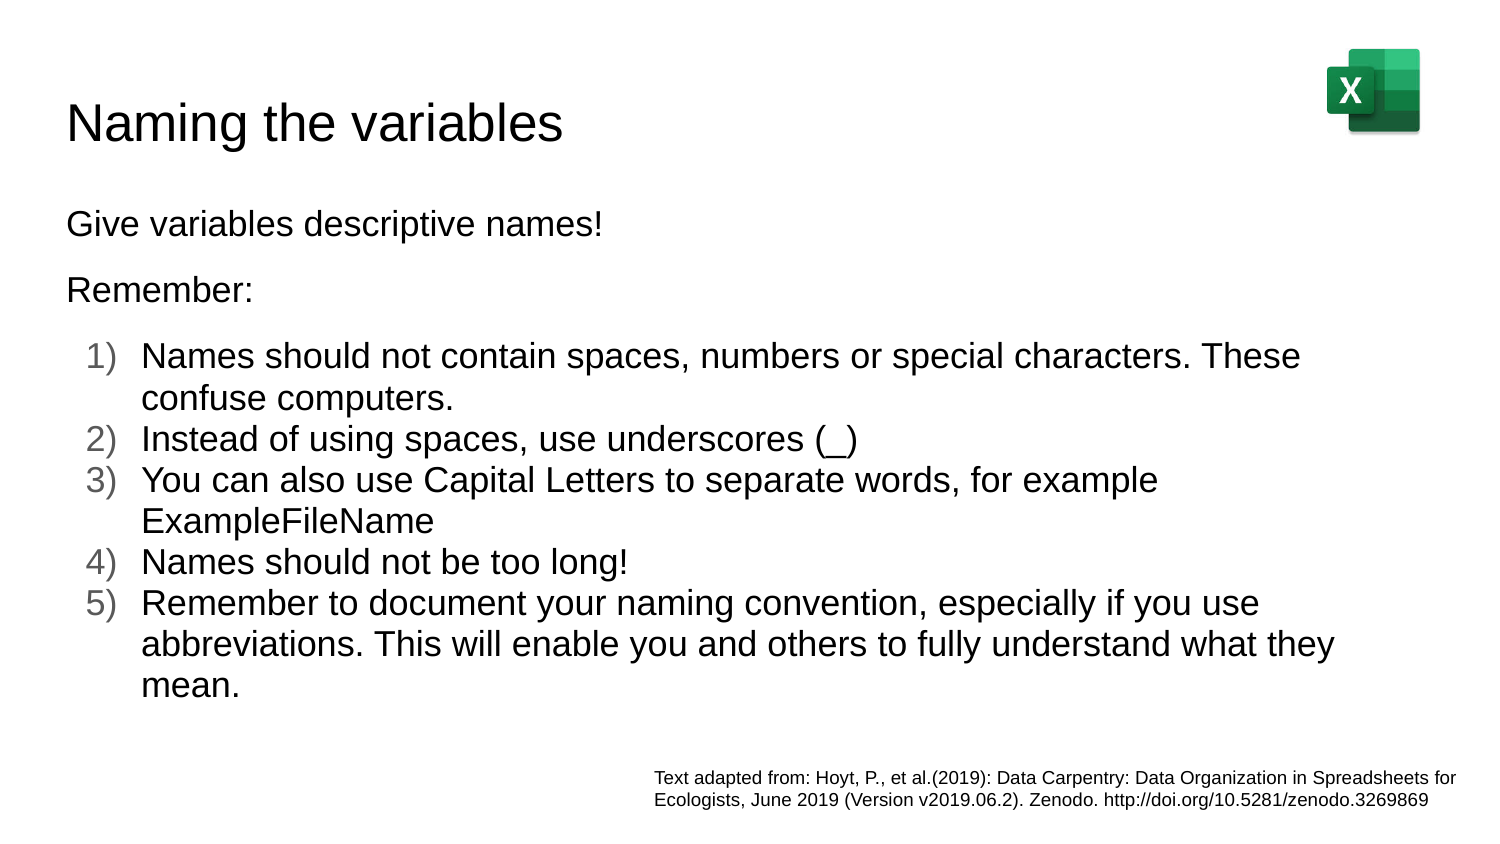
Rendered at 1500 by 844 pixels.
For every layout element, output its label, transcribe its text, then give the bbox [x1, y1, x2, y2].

title Naming the variables [51, 72, 1449, 167]
picture [1312, 24, 1444, 156]
list Give variables descriptive names! Remember: Names should not contain spaces, numbers or special characters. These confuse computers. Instead of using spaces, use underscores (_) You can also use Capital Letters to separate words, for example ExampleFileName Names should not be too long! Remember to document your naming convention, especially if you use abbreviations. This will enable you and others to fully understand what they mean. [51, 189, 1449, 750]
text_box Text adapted from: Hoyt, P., et al.(2019): Data Carpentry: Data Organization in Spreadsheets for Ecologists, June 2019 (Version v2019.06.2). Zenodo. http://doi.org/10.5281/zenodo.3269869 [639, 760, 1500, 818]
